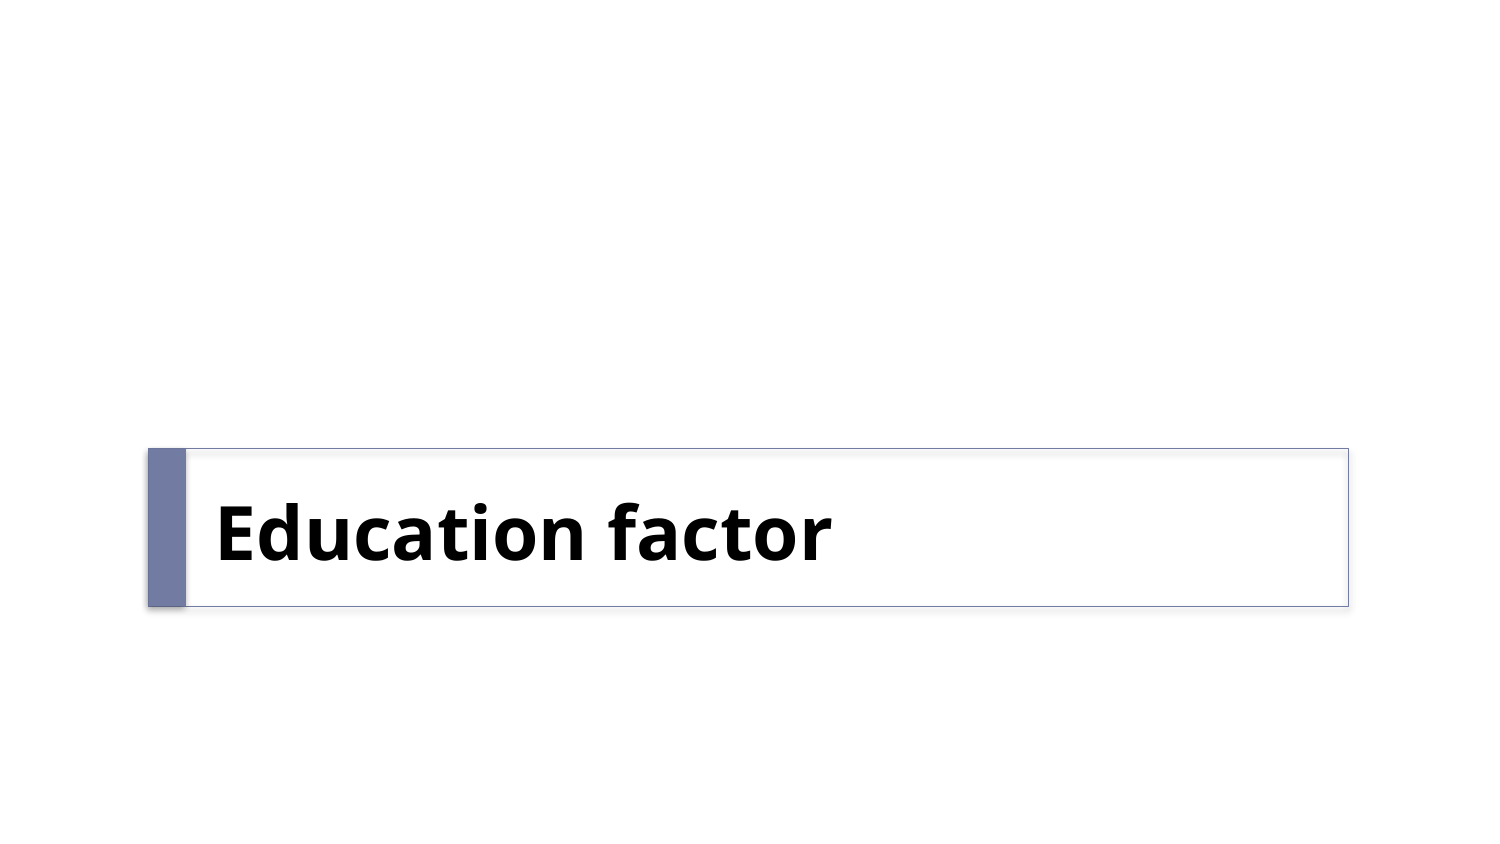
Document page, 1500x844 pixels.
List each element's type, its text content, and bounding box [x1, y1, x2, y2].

title Education factor [200, 478, 1325, 600]
